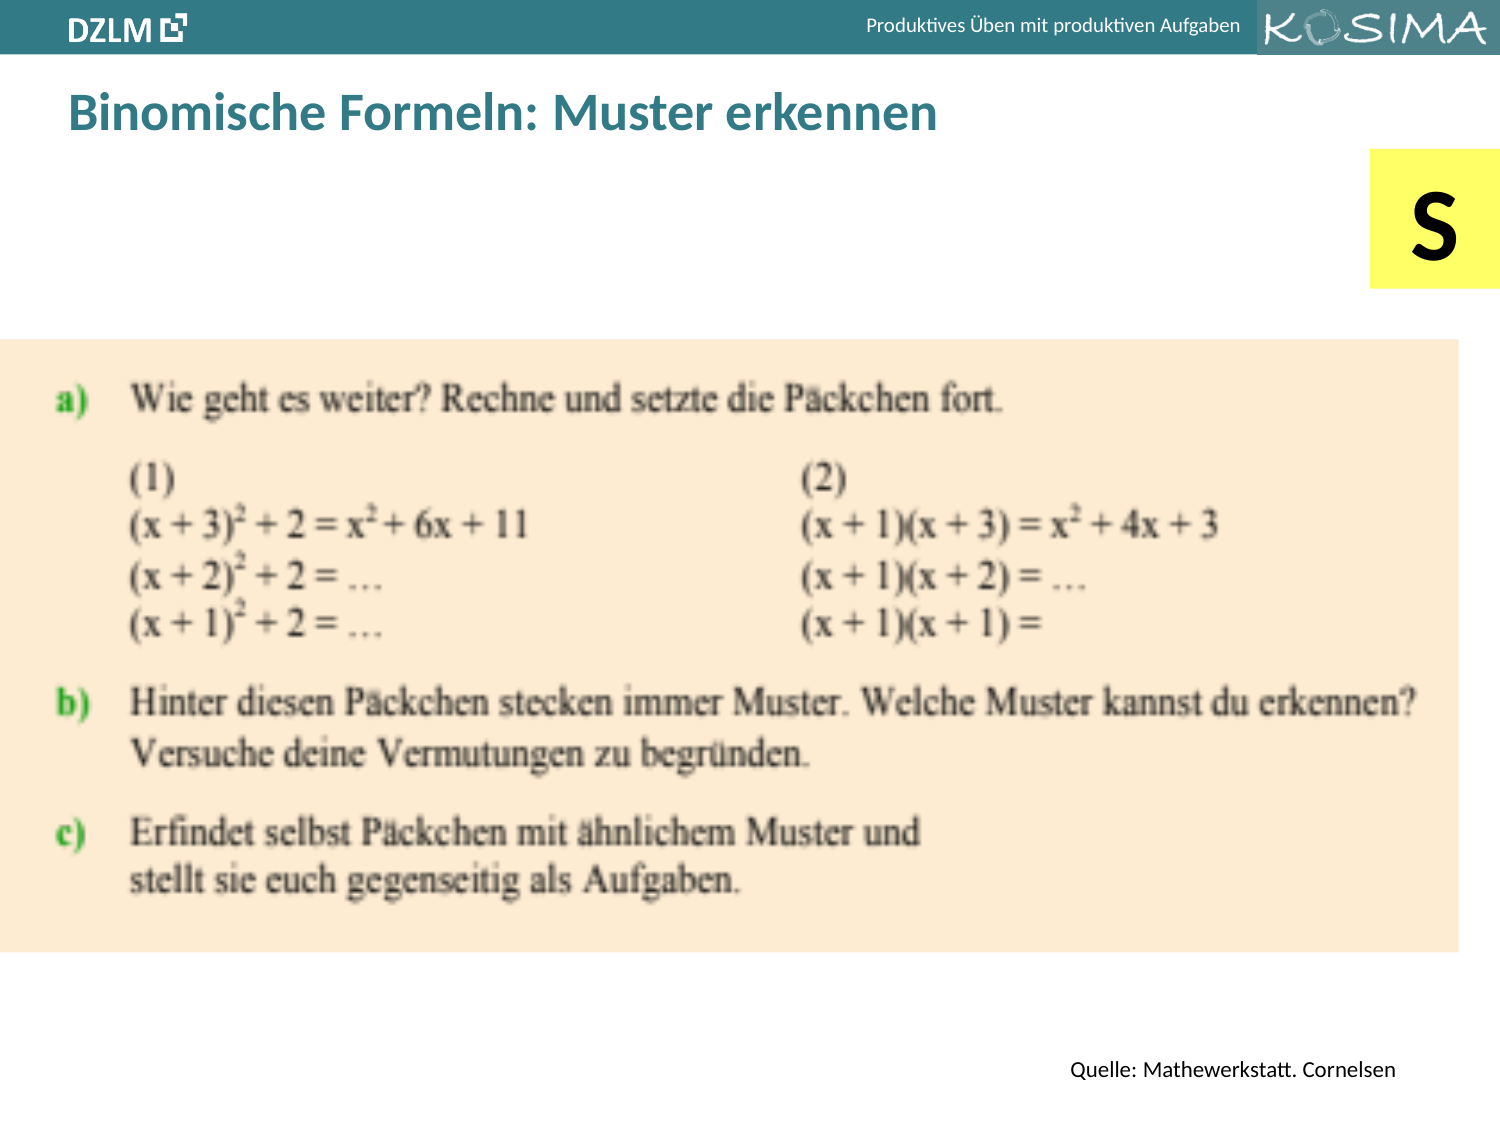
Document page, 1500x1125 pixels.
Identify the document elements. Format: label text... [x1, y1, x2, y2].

text_box Quelle: Mathewerkstatt. Cornelsen [549, 1046, 1412, 1089]
picture [52, 349, 1436, 936]
text_box S [1370, 148, 1500, 289]
title Binomische Formeln: Muster erkennen [53, 68, 1436, 149]
text_box [0, 339, 1459, 953]
